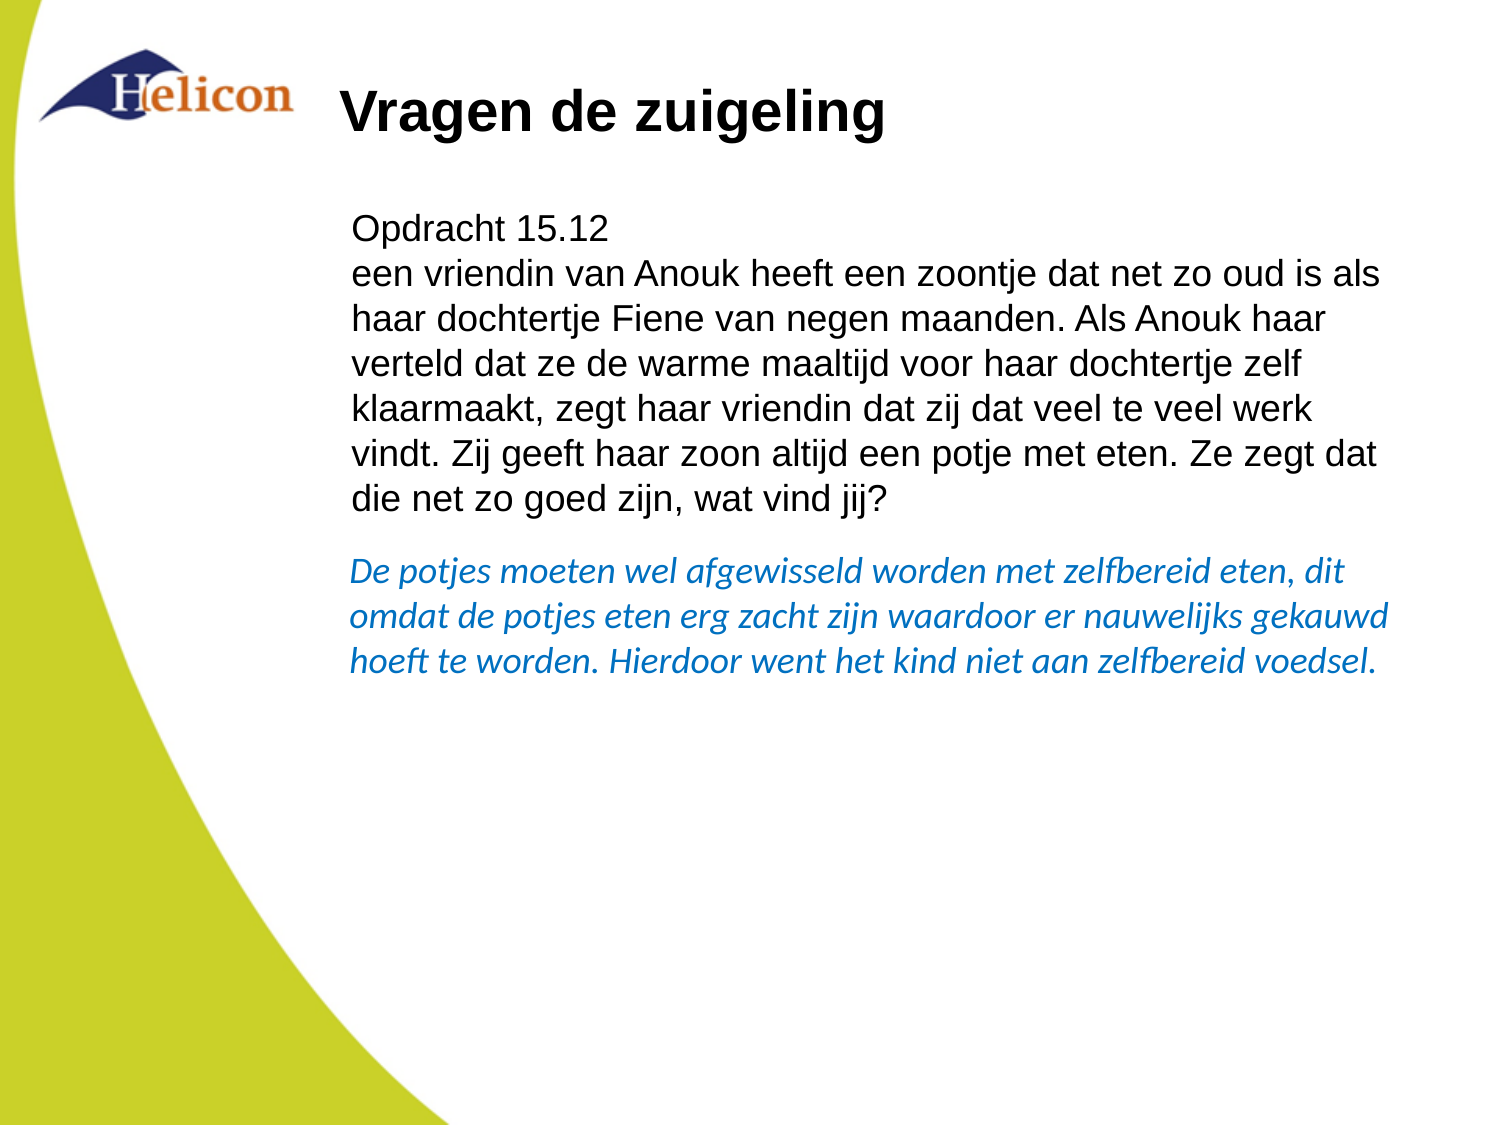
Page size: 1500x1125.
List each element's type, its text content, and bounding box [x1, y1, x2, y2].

text_box De potjes moeten wel afgewisseld worden met zelfbereid eten, dit omdat de potjes eten erg zacht zijn waardoor er nauwelijks gekauwd hoeft te worden. Hierdoor went het kind niet aan zelfbereid voedsel. [334, 538, 1422, 734]
title Vragen de zuigeling [324, 54, 1415, 161]
list Opdracht 15.12 een vriendin van Anouk heeft een zoontje dat net zo oud is als haar dochtertje Fiene van negen maanden. Als Anouk haar verteld dat ze de warme maaltijd voor haar dochtertje zelf klaarmaakt, zegt haar vriendin dat zij dat veel te veel werk vindt. Zij geeft haar zoon altijd een potje met eten. Ze zegt dat die net zo goed zijn, wat vind jij? [336, 196, 1425, 1005]
picture [0, 0, 1500, 1125]
